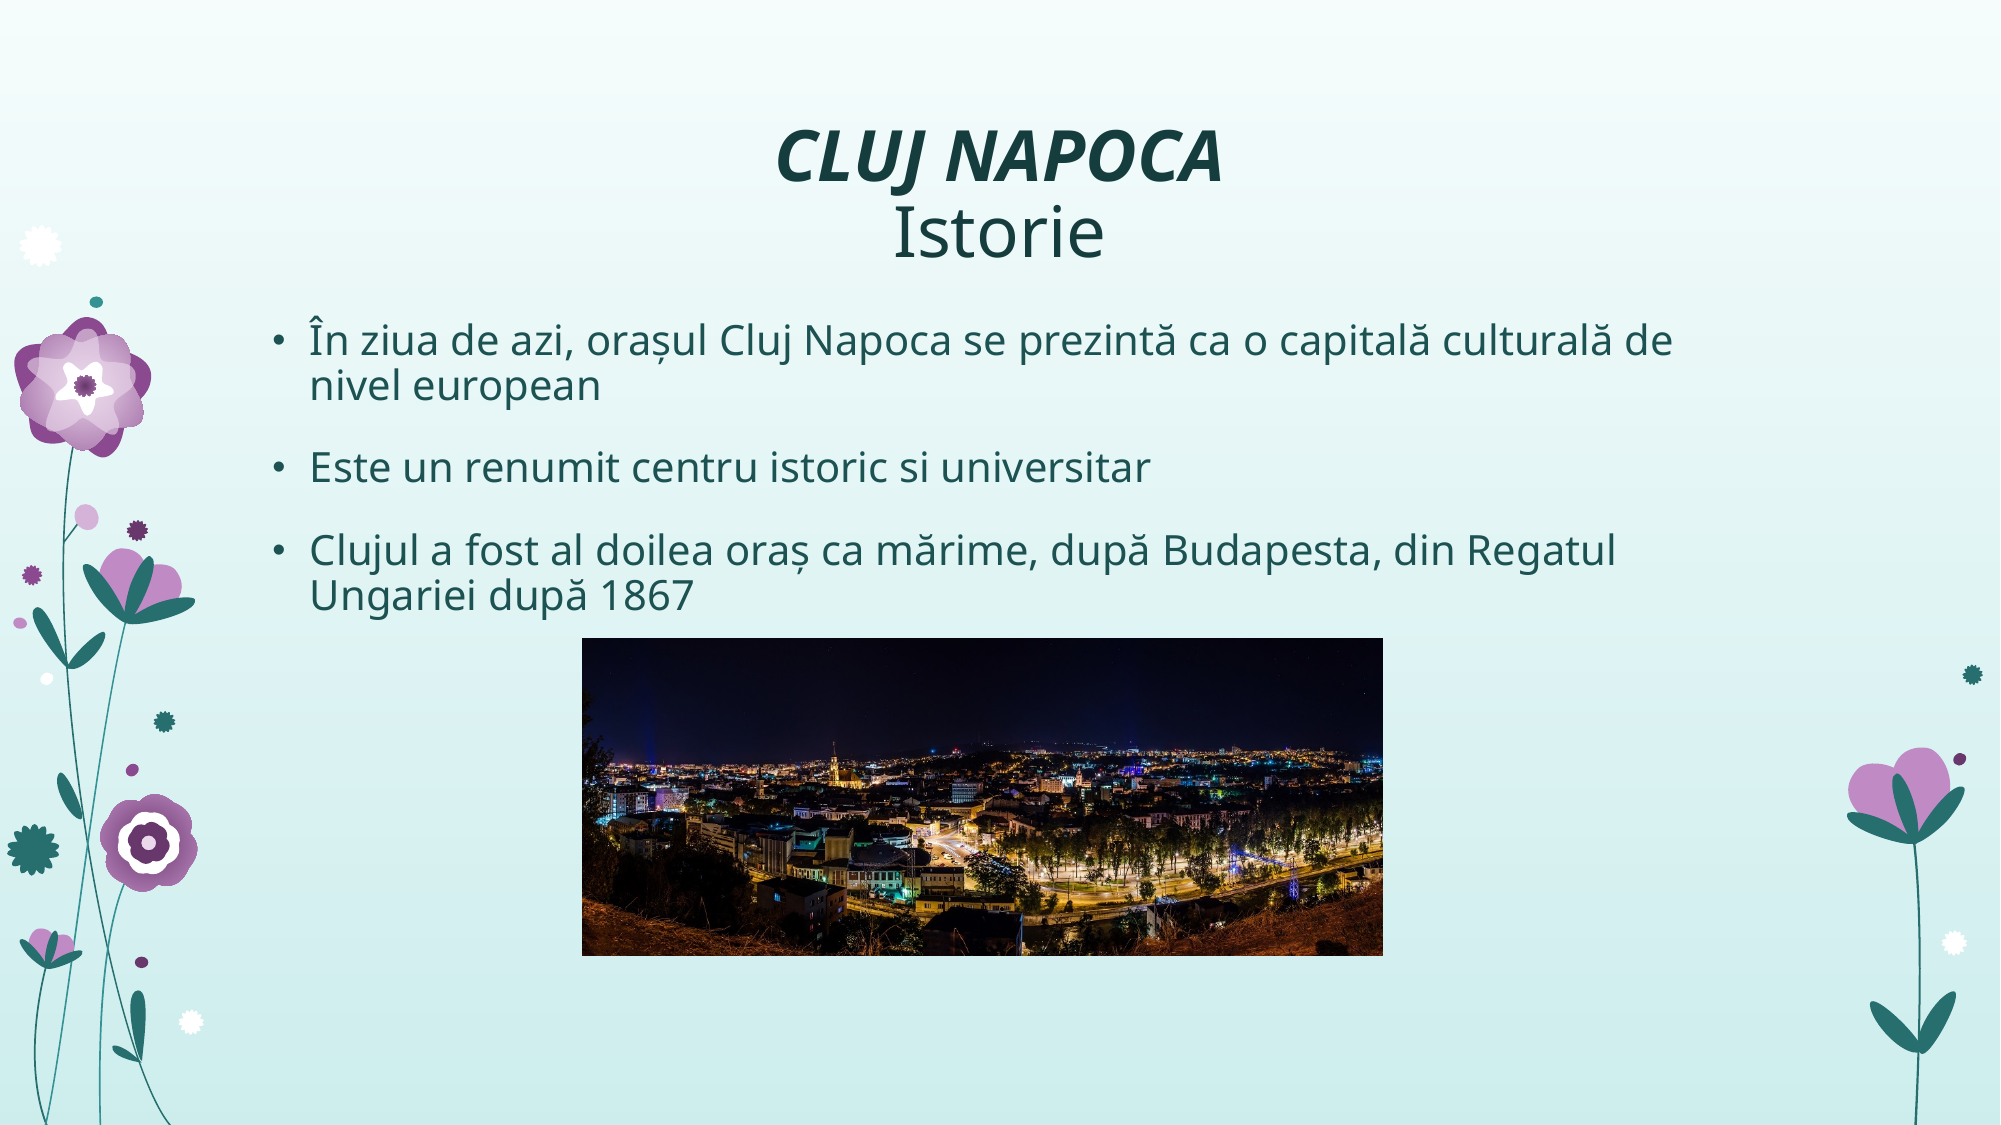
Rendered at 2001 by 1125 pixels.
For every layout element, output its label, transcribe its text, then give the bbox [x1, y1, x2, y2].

list În ziua de azi, orașul Cluj Napoca se prezintă ca o capitală culturală de nivel european Este un renumit centru istoric si universitar Clujul a fost al doilea oraș ca mărime, după Budapesta, din Regatul Ungariei după 1867 [249, 311, 1750, 987]
title CLUJ NAPOCA Istorie [249, 92, 1750, 281]
picture [582, 638, 1383, 956]
